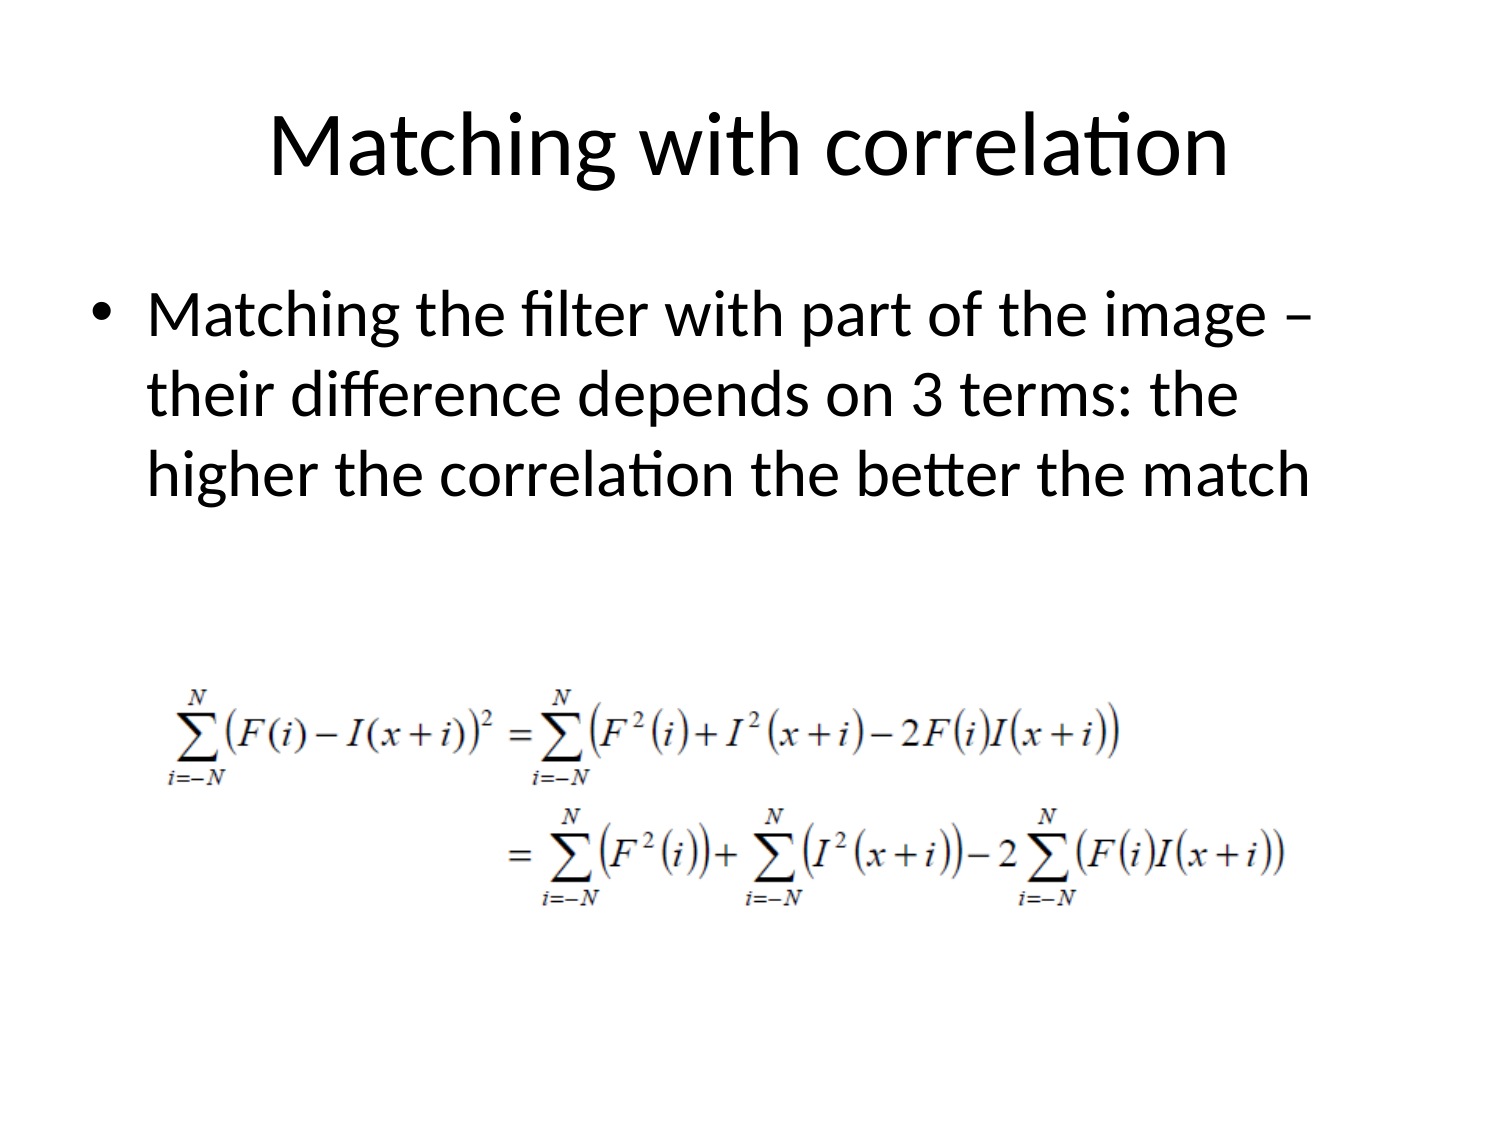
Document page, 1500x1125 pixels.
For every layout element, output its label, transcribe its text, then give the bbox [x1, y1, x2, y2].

title Matching with correlation [75, 45, 1425, 233]
list Matching the filter with part of the image – their difference depends on 3 terms: the higher the correlation the better the match [75, 262, 1425, 1005]
picture [165, 648, 1358, 948]
